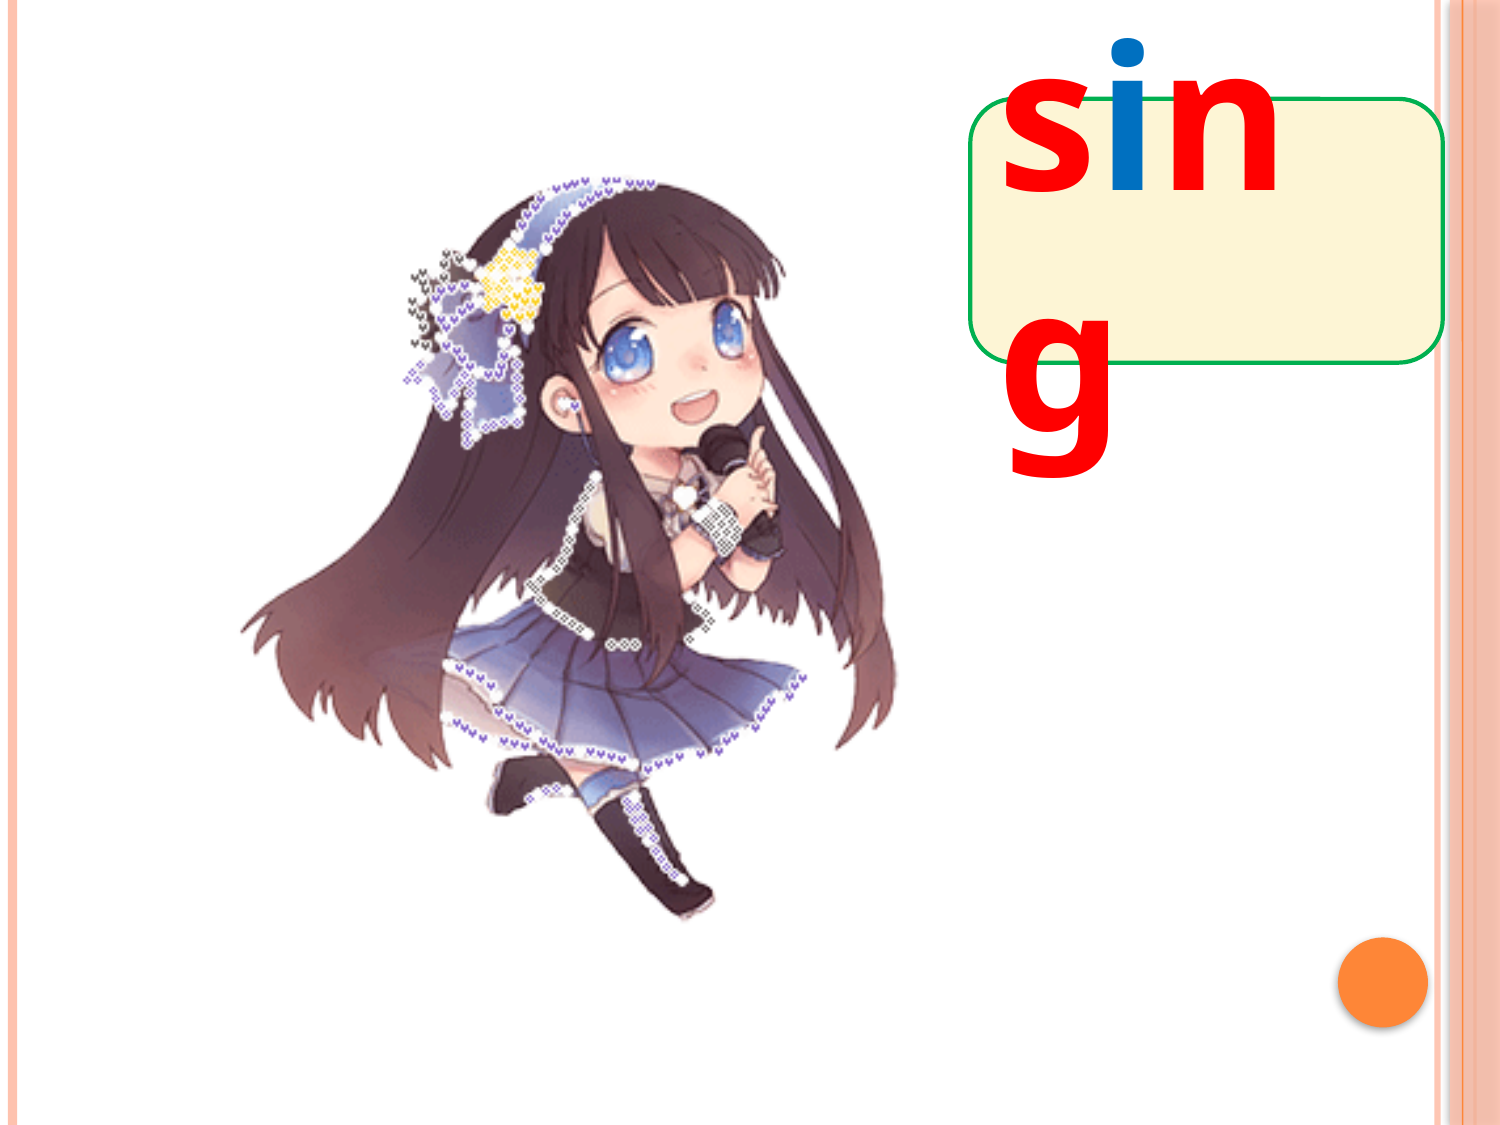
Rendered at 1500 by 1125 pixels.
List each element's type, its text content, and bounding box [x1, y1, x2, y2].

picture [217, 159, 928, 946]
text_box sing [968, 96, 1445, 365]
